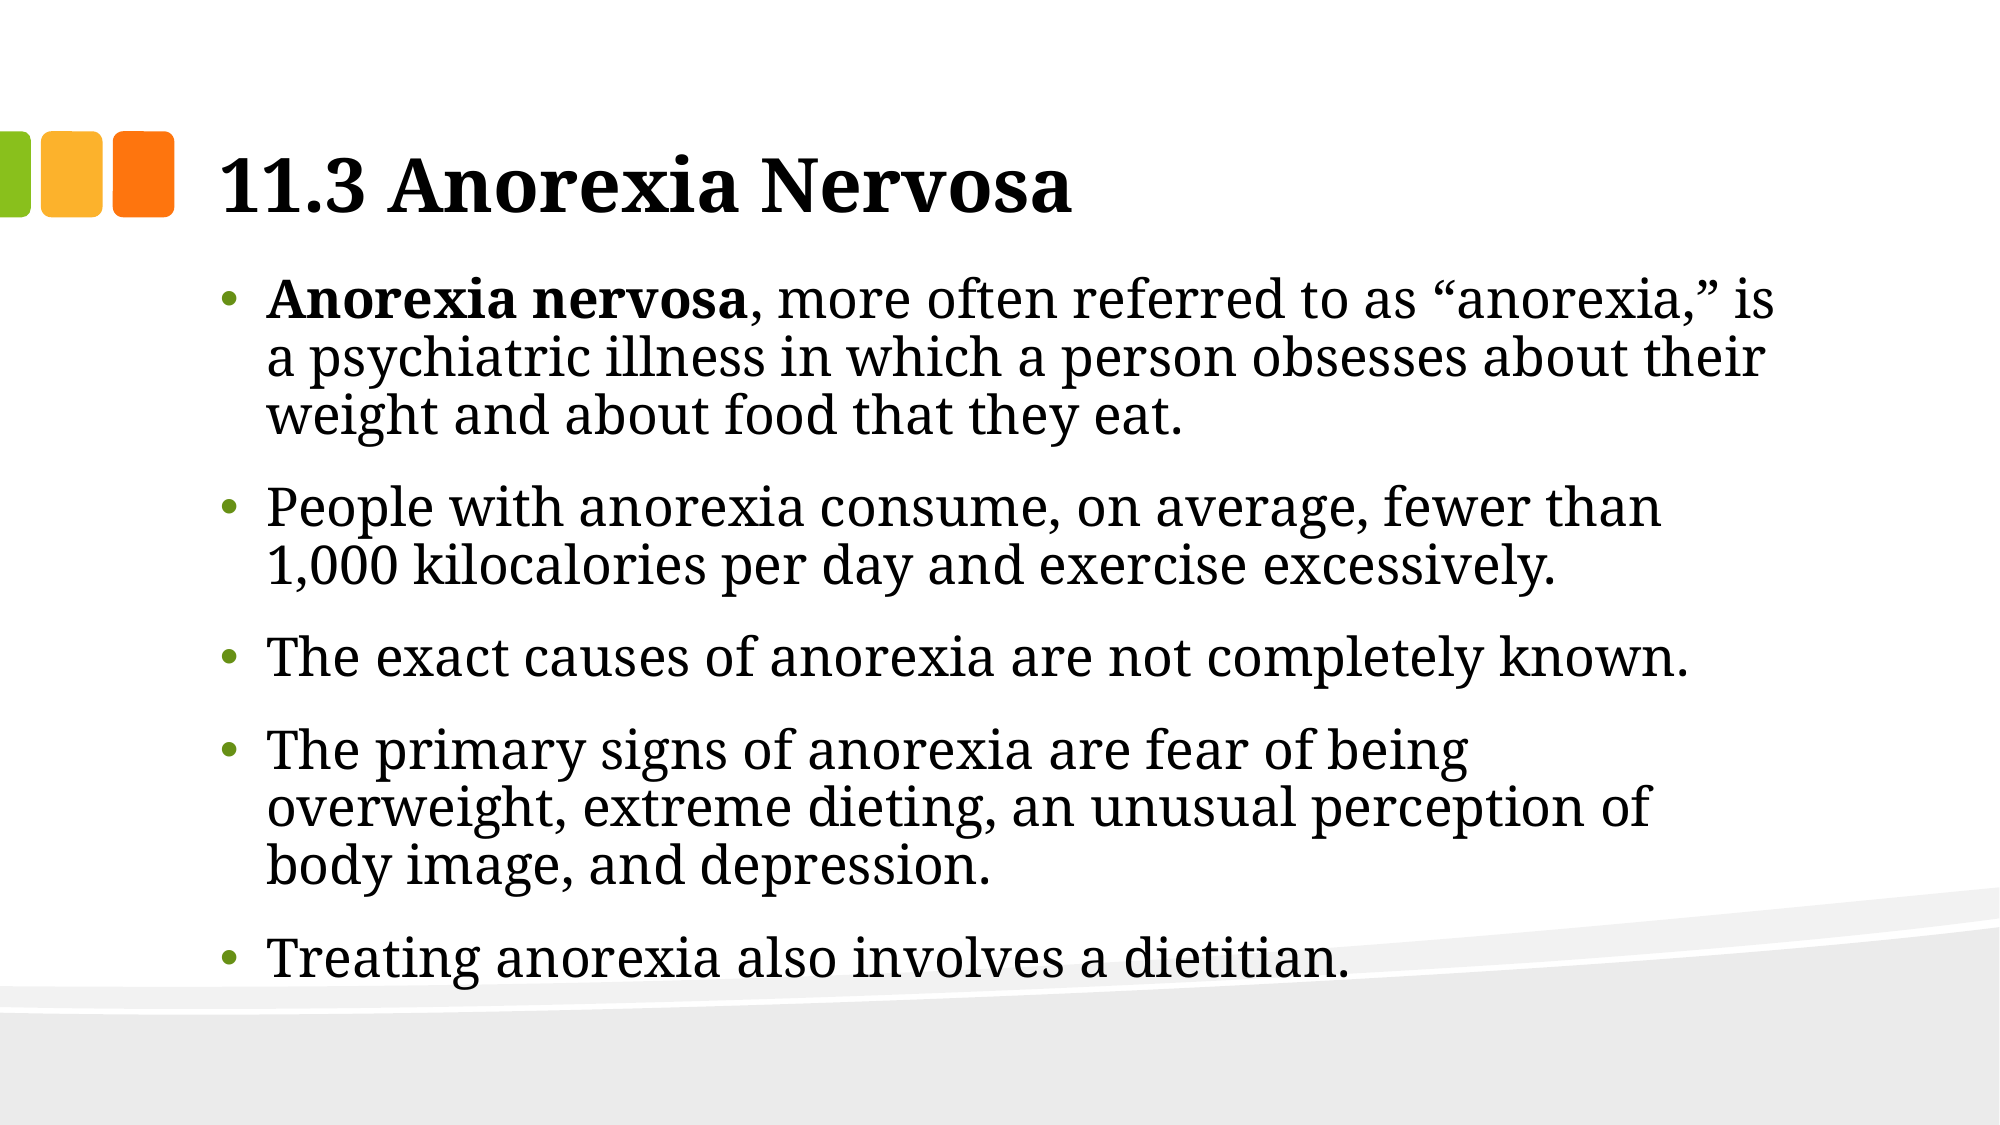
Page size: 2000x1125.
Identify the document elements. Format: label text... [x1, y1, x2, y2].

list Anorexia nervosa, more often referred to as “anorexia,” is a psychiatric illness in which a person obsesses about their weight and about food that they eat. People with anorexia consume, on average, fewer than 1,000 kilocalories per day and exercise excessively. The exact causes of anorexia are not completely known. The primary signs of anorexia are fear of being overweight, extreme dieting, an unusual perception of body image, and depression. Treating anorexia also involves a dietitian. [199, 262, 1800, 1013]
title 11.3 Anorexia Nervosa [199, 24, 1800, 238]
